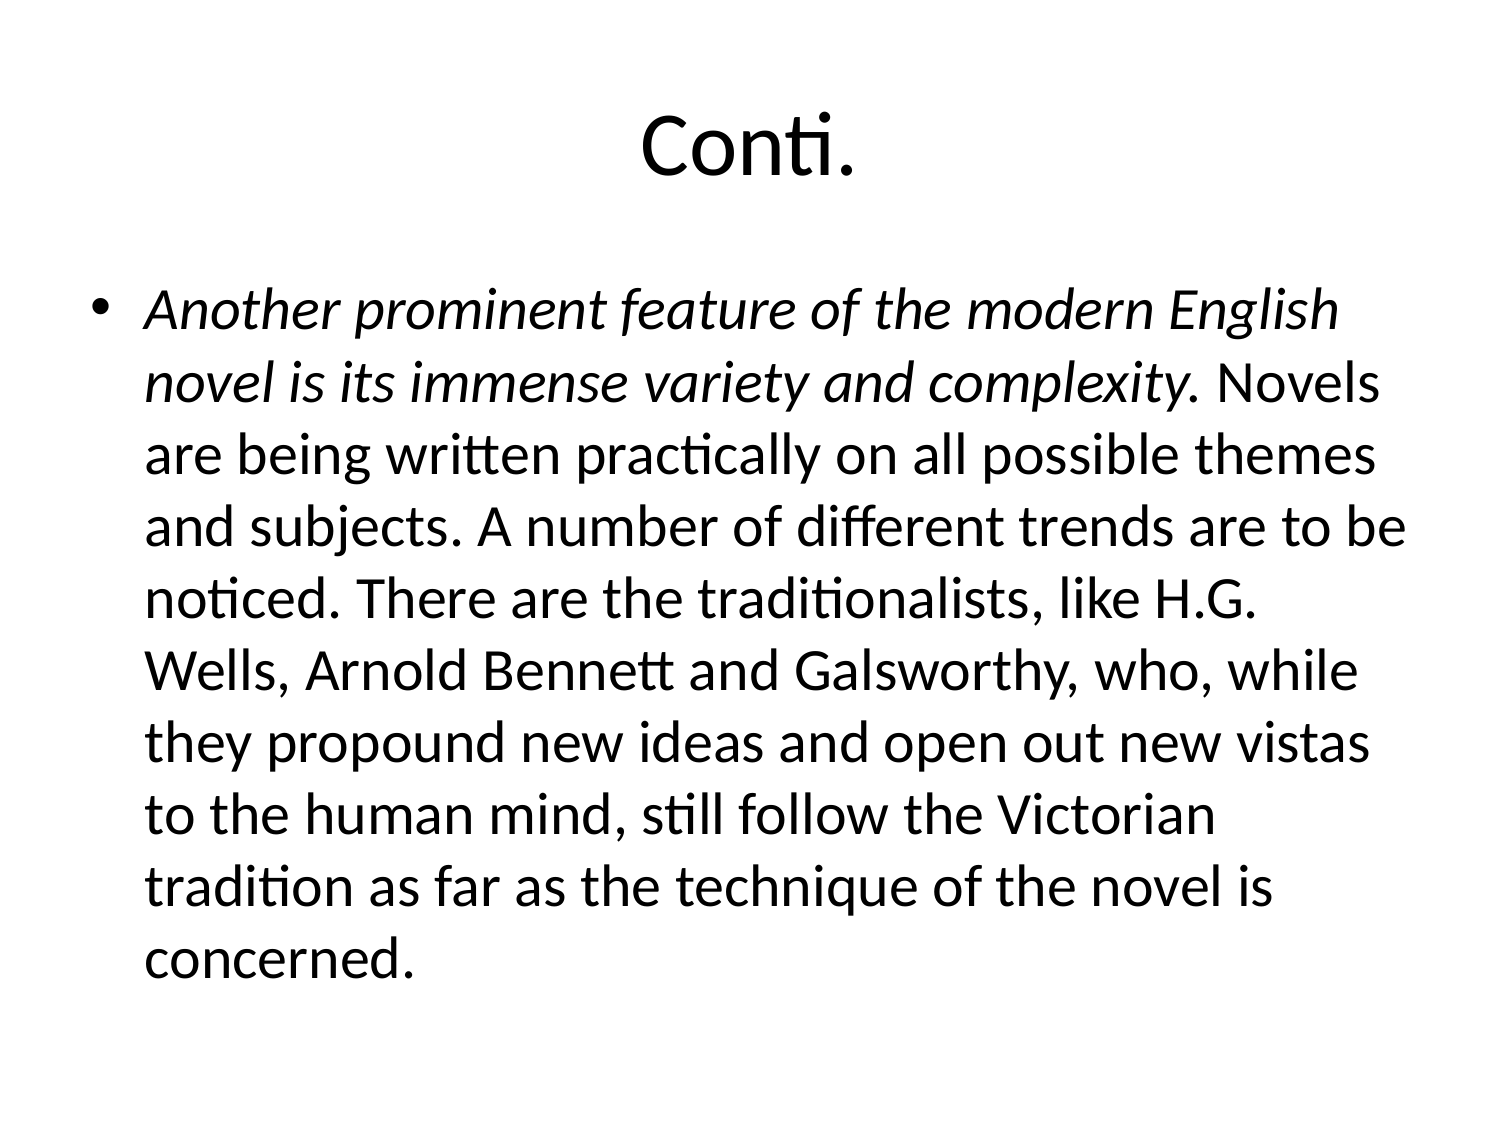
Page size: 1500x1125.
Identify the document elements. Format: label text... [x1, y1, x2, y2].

list Another prominent feature of the modern English novel is its immense variety and complexity. Novels are being written practically on all possible themes and subjects. A number of different trends are to be noticed. There are the traditionalists, like H.G. Wells, Arnold Bennett and Galsworthy, who, while they propound new ideas and open out new vistas to the human mind, still follow the Victorian tradition as far as the technique of the novel is concerned. [75, 262, 1425, 1005]
title Conti. [75, 45, 1425, 233]
